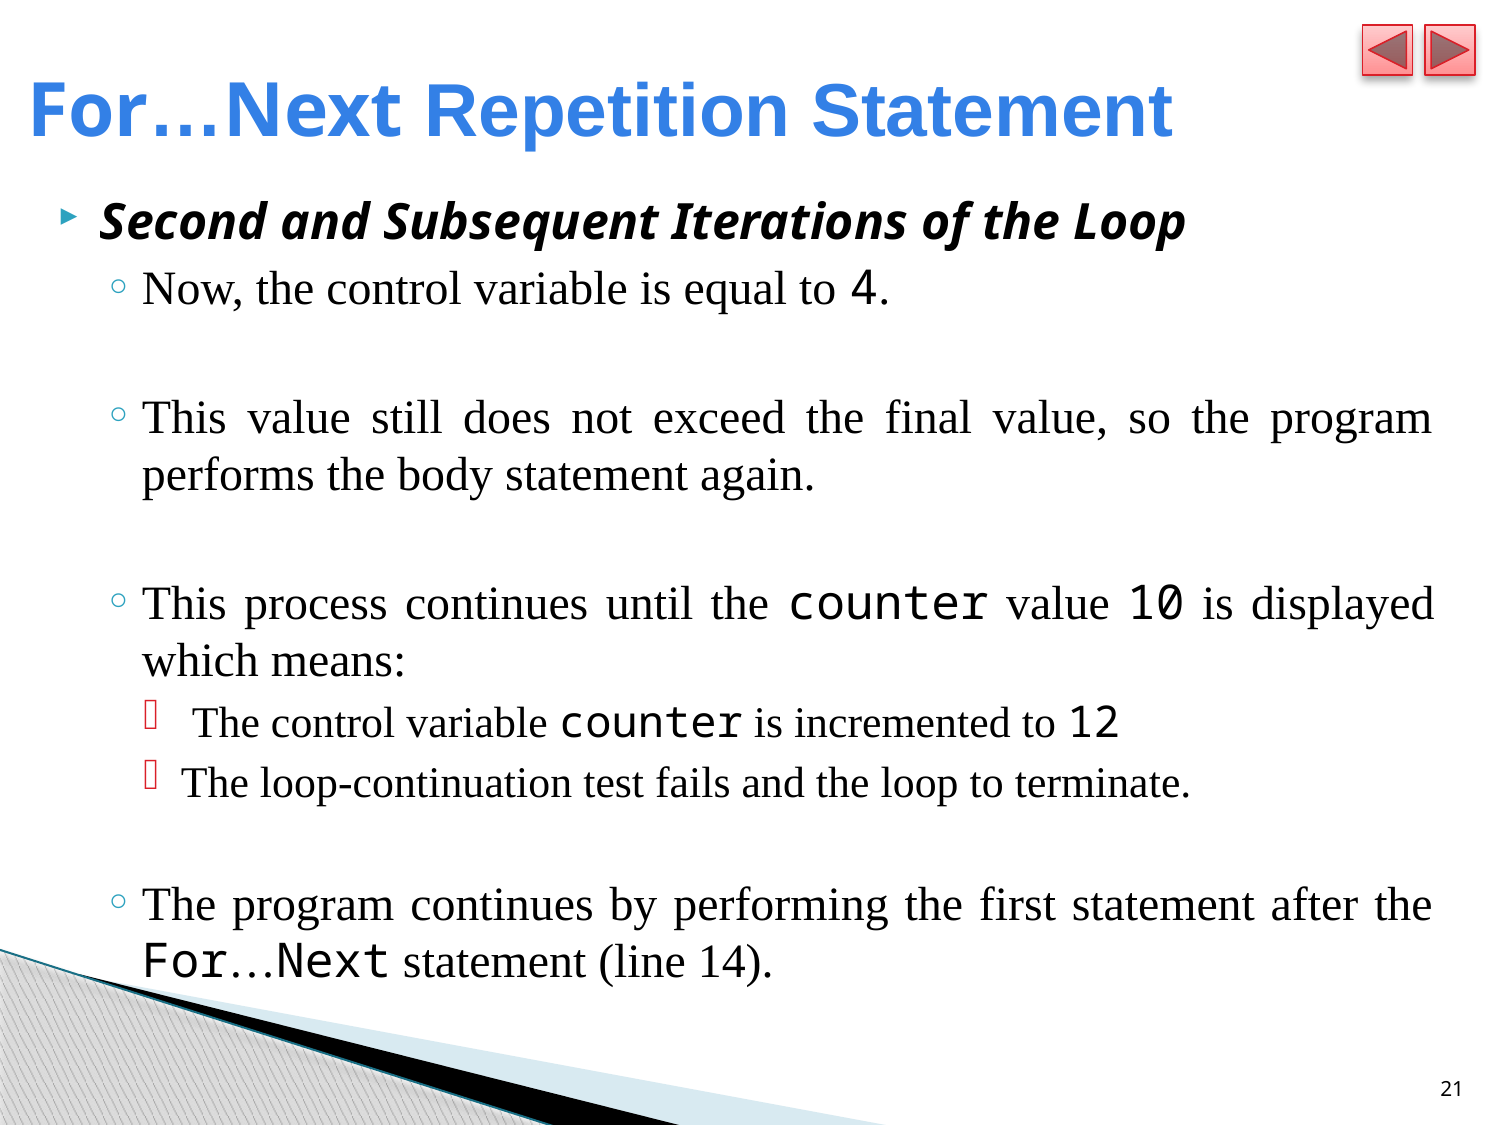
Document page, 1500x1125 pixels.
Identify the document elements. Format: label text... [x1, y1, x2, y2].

slide_number 21 [1418, 1051, 1479, 1112]
title For…Next Repetition Statement [12, 12, 1363, 200]
list Second and Subsequent Iterations of the Loop Now, the control variable is equal to 4. This value still does not exceed the final value, so the program performs the body statement again. This process continues until the counter value 10 is displayed which means: The control variable counter is incremented to 12 The loop-continuation test fails and the loop to terminate. The program continues by performing the first statement after the For…Next statement (line 14). [24, 182, 1451, 926]
